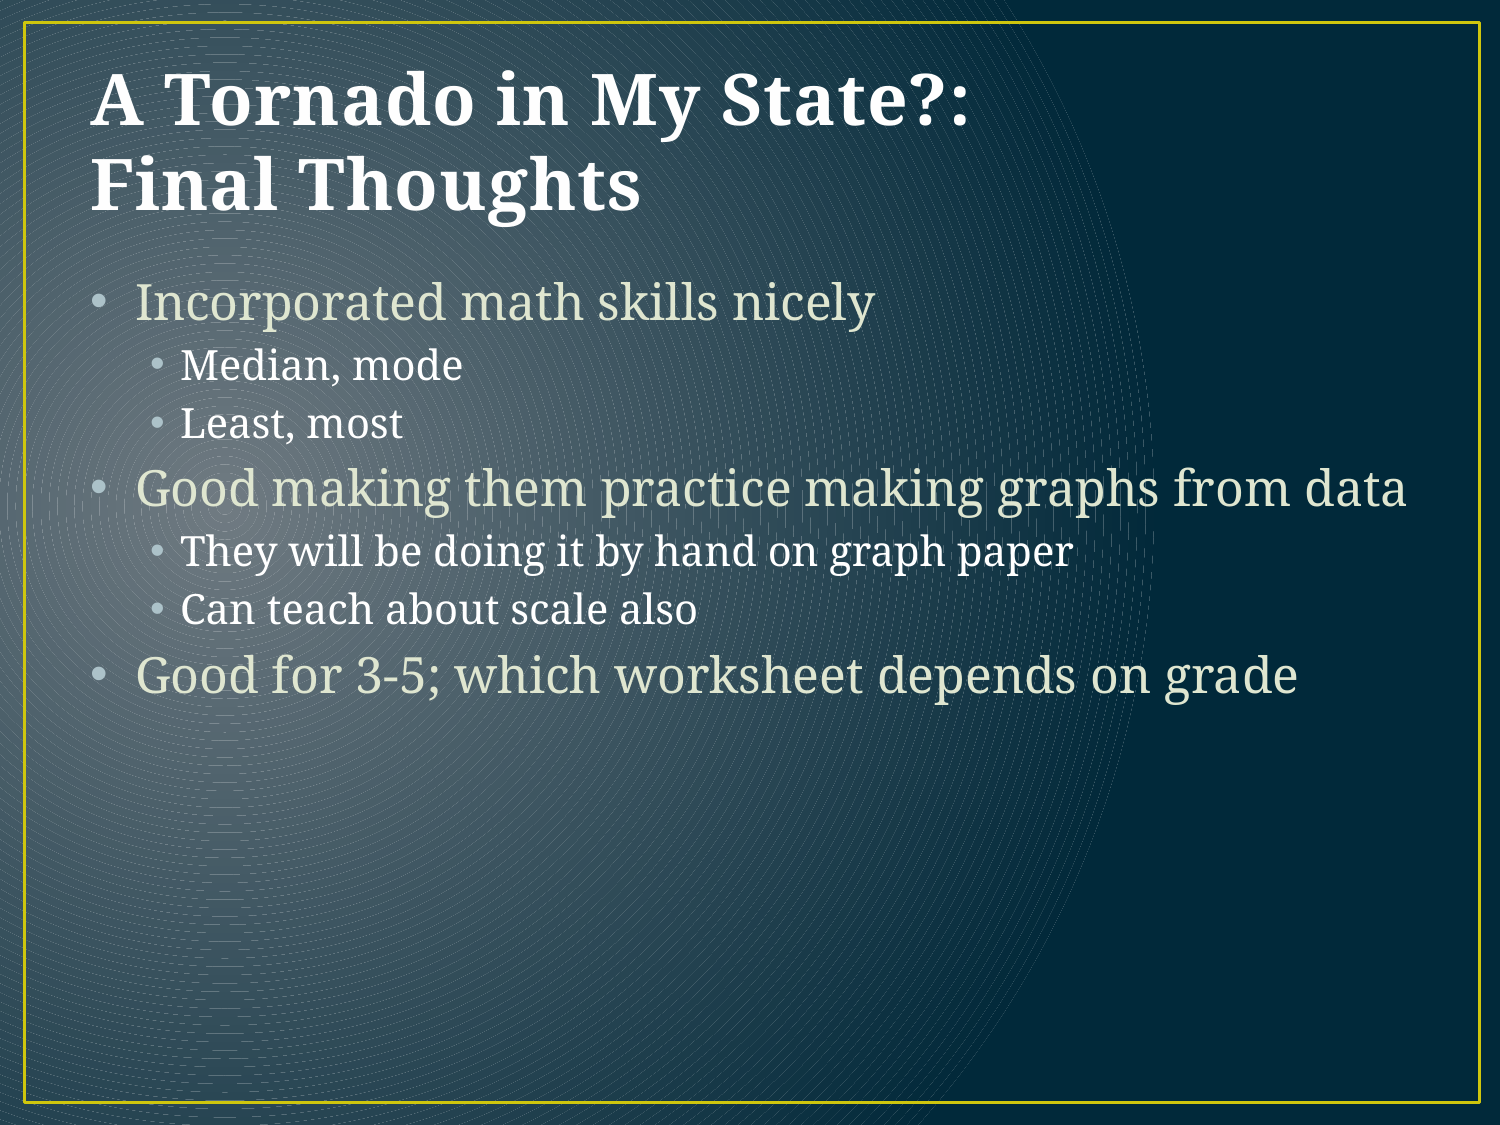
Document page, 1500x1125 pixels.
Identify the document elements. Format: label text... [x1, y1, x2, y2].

title A Tornado in My State?: Final Thoughts [75, 45, 1425, 233]
list Incorporated math skills nicely Median, mode Least, most Good making them practice making graphs from data They will be doing it by hand on graph paper Can teach about scale also Good for 3-5; which worksheet depends on grade [75, 262, 1425, 1005]
